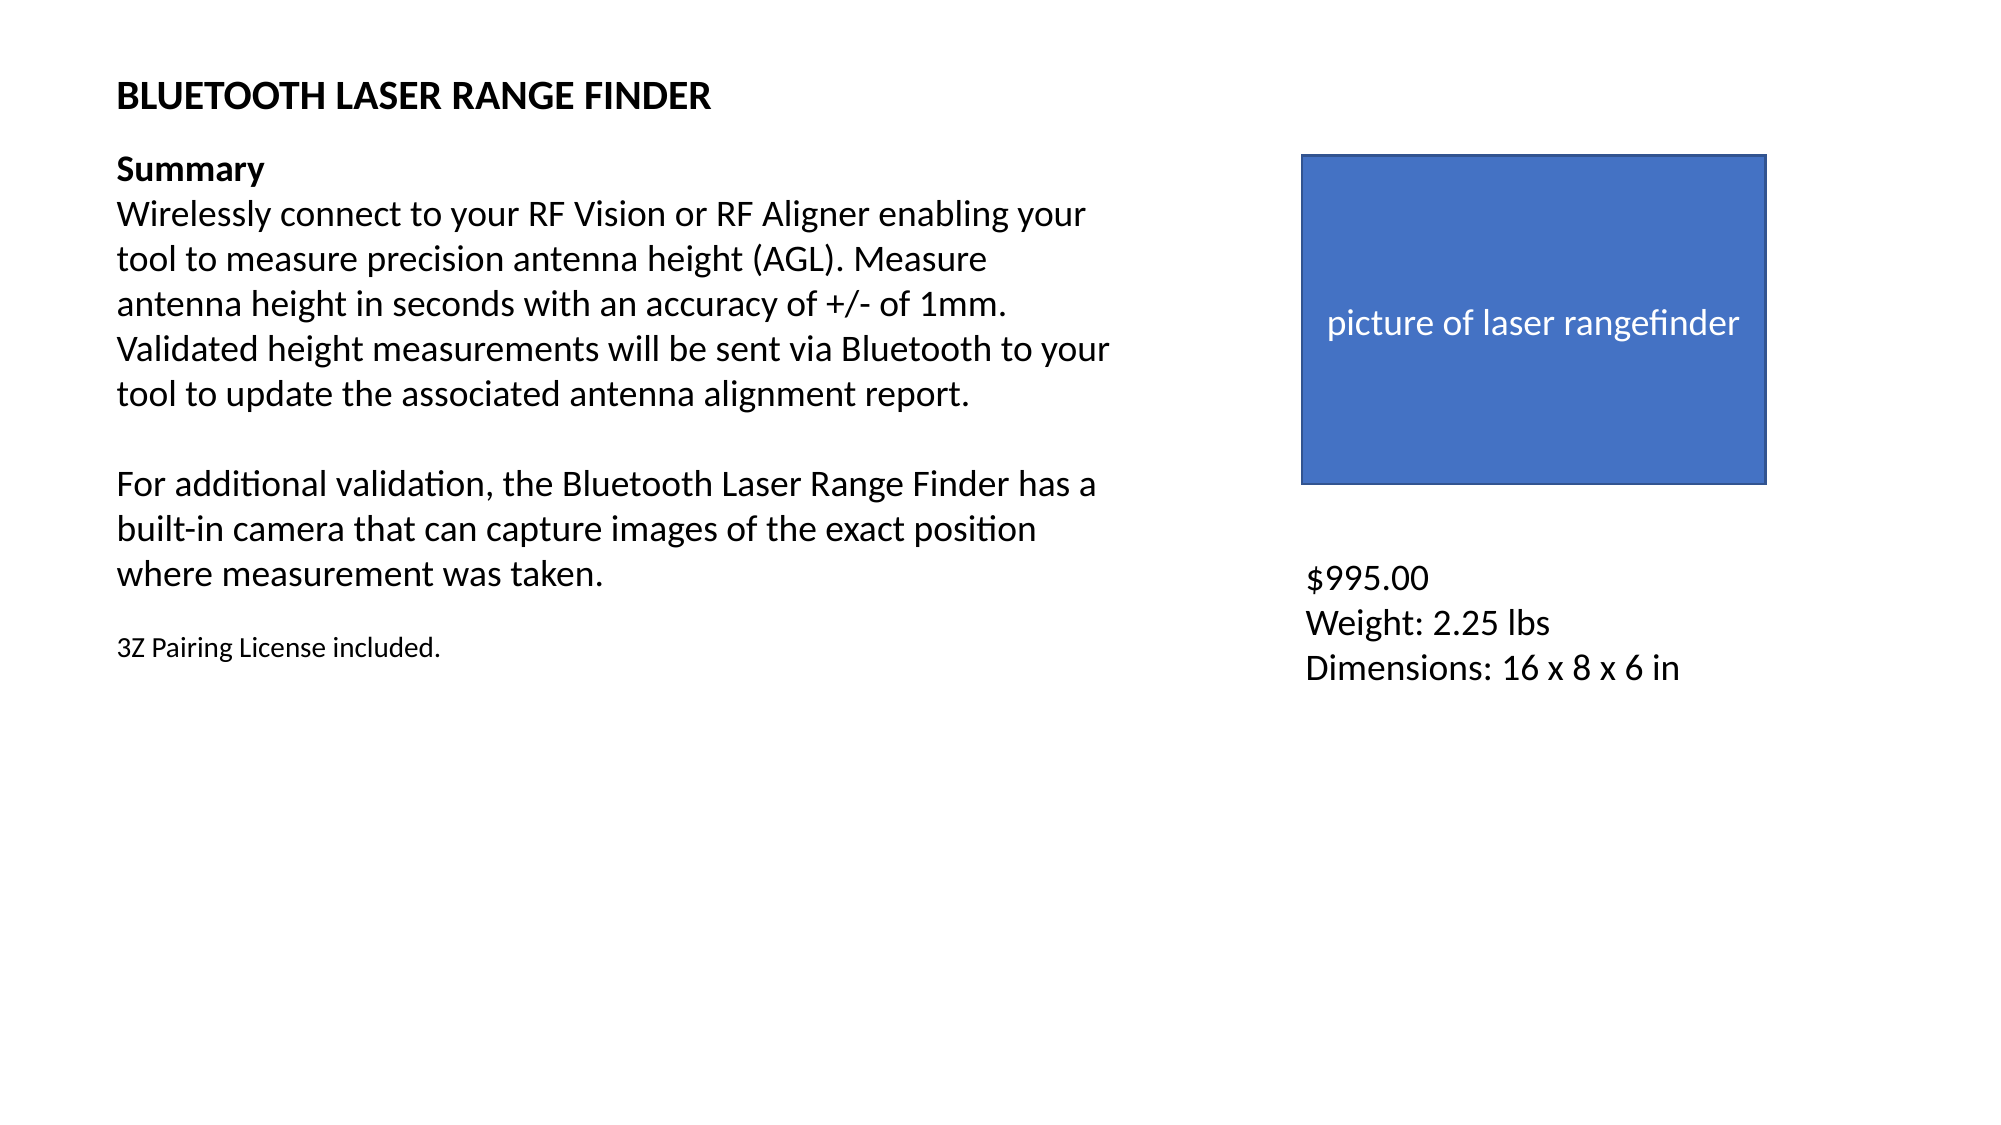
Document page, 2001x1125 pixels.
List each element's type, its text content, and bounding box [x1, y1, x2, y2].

text_box $995.00 Weight: 2.25 lbs Dimensions: 16 x 8 x 6 in [1290, 545, 1818, 696]
text_box BLUETOOTH LASER RANGE FINDER [101, 60, 812, 126]
text_box Summary Wirelessly connect to your RF Vision or RF Aligner enabling your tool to measure precision antenna height (AGL). Measure antenna height in seconds with an accuracy of +/- of 1mm. Validated height measurements will be sent via Bluetooth to your tool to update the associated antenna alignment report. For additional validation, the Bluetooth Laser Range Finder has a built-in camera that can capture images of the exact position where measurement was taken. 3Z Pairing License included. [101, 136, 1134, 671]
text_box picture of laser rangefinder [1301, 154, 1767, 485]
